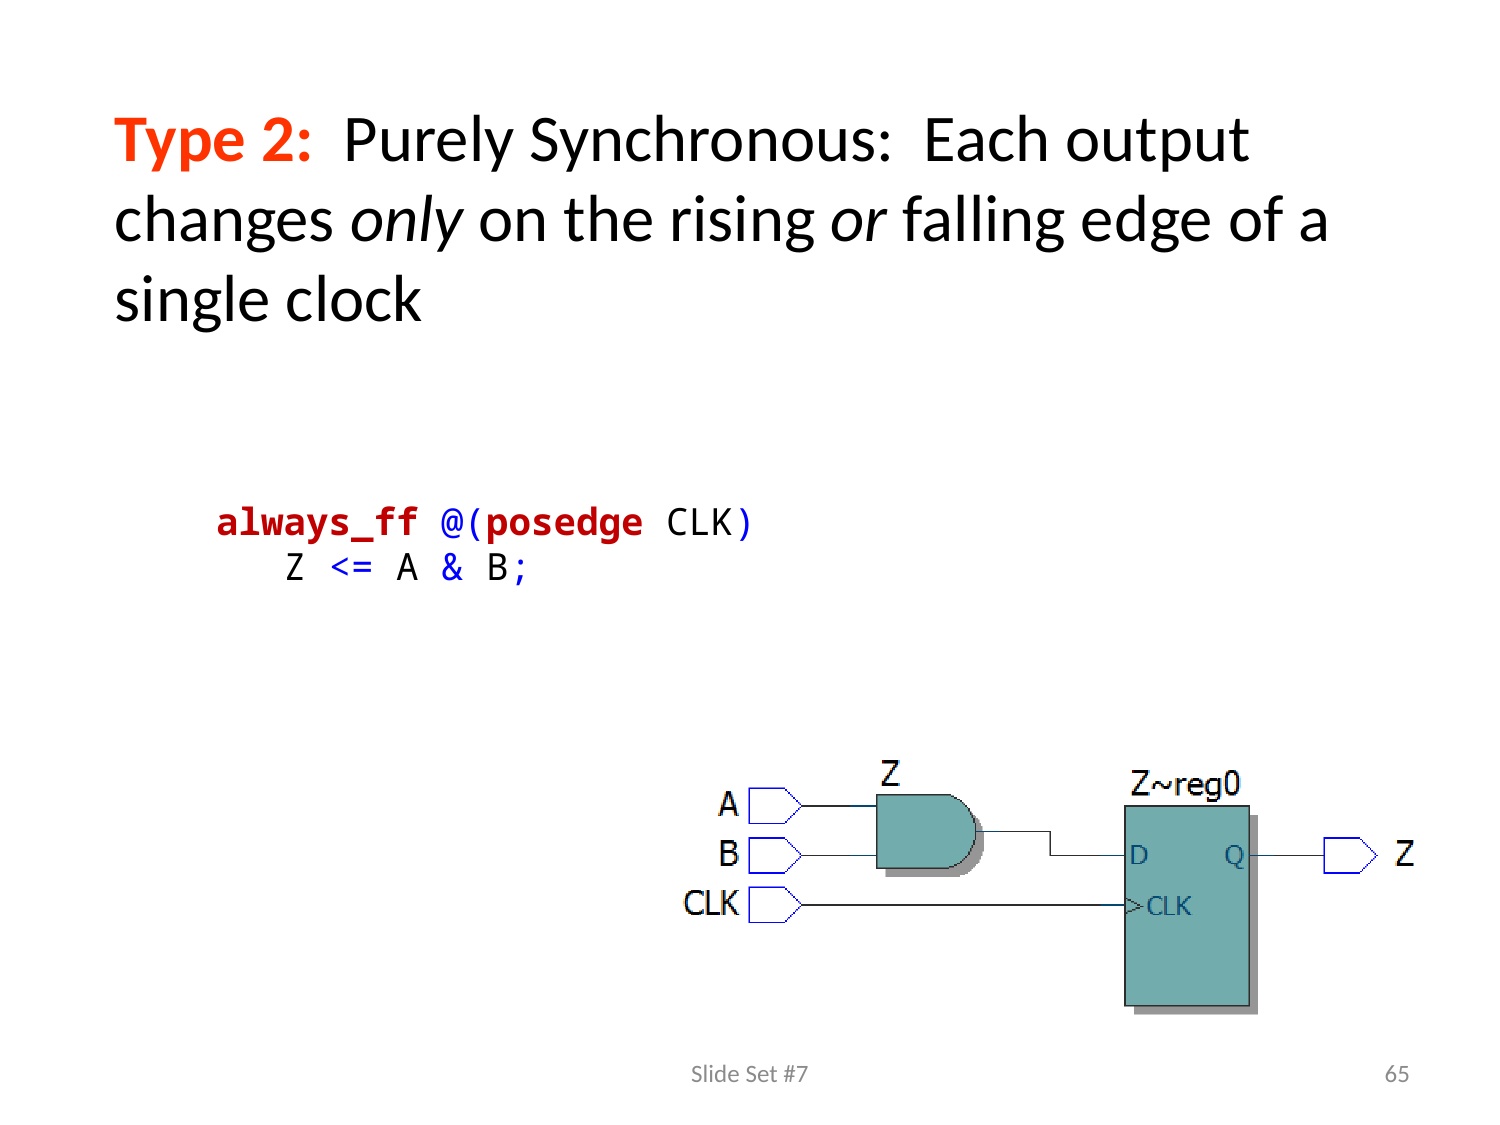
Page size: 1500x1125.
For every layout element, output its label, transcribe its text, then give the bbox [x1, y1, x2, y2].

picture [669, 712, 1426, 1038]
list Type 2: Purely Synchronous: Each output changes only on the rising or falling edge of a single clock [99, 87, 1475, 438]
footer Slide Set #7 [512, 1042, 988, 1103]
text_box always_ff @(posedge CLK) Z <= A & B; [178, 490, 771, 596]
slide_number 65 [1074, 1045, 1425, 1103]
